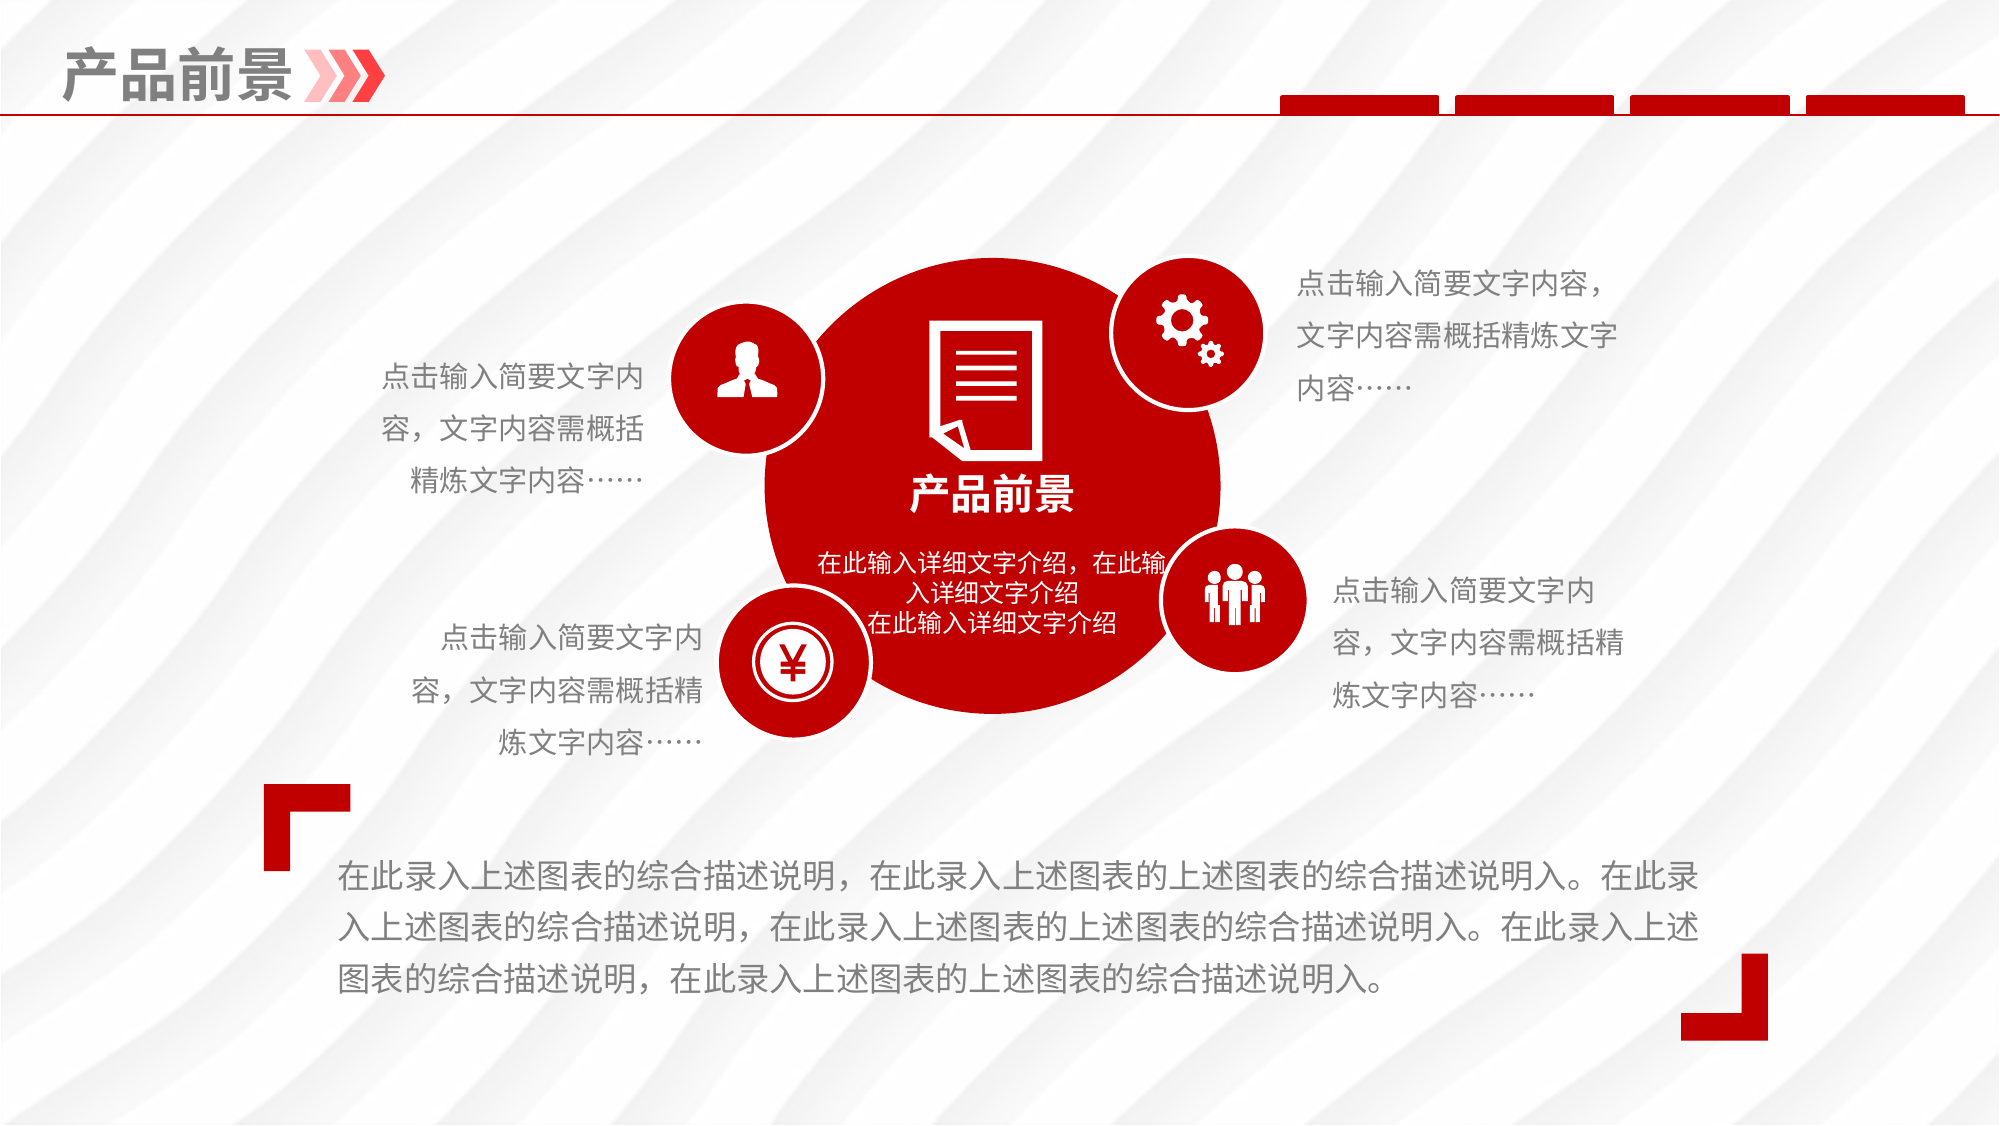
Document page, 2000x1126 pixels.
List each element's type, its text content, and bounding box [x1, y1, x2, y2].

picture [1, 116, 1999, 1125]
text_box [668, 301, 824, 456]
text_box [1280, 95, 1439, 114]
picture [1, 0, 1999, 114]
text_box 点击输入简要文字内容，文字内容需概括精炼文字内容…… [1282, 240, 1650, 413]
text_box [1630, 95, 1790, 114]
text_box 在此录入上述图表的综合描述说明，在此录入上述图表的上述图表的综合描述说明入。在此录入上述图表的综合描述说明，在此录入上述图表的上述图表的综合描述说明入。在此录入上述图表的综合描述说明，在此录入上述图表的上述图表的综合描述说明入。 [322, 835, 1725, 1006]
text_box [1455, 95, 1614, 114]
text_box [1160, 526, 1309, 675]
text_box 点击输入简要文字内容，文字内容需概括精炼文字内容…… [386, 594, 719, 767]
text_box [263, 784, 351, 872]
text_box 点击输入简要文字内容，文字内容需概括精炼文字内容…… [1317, 547, 1650, 720]
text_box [716, 585, 872, 740]
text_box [1110, 255, 1266, 411]
text_box 点击输入简要文字内容，文字内容需概括精炼文字内容…… [337, 332, 660, 505]
text_box 产品前景 [46, 31, 310, 114]
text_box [764, 257, 1221, 715]
text_box [1681, 953, 1768, 1041]
text_box [1806, 95, 1965, 114]
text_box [303, 49, 386, 103]
